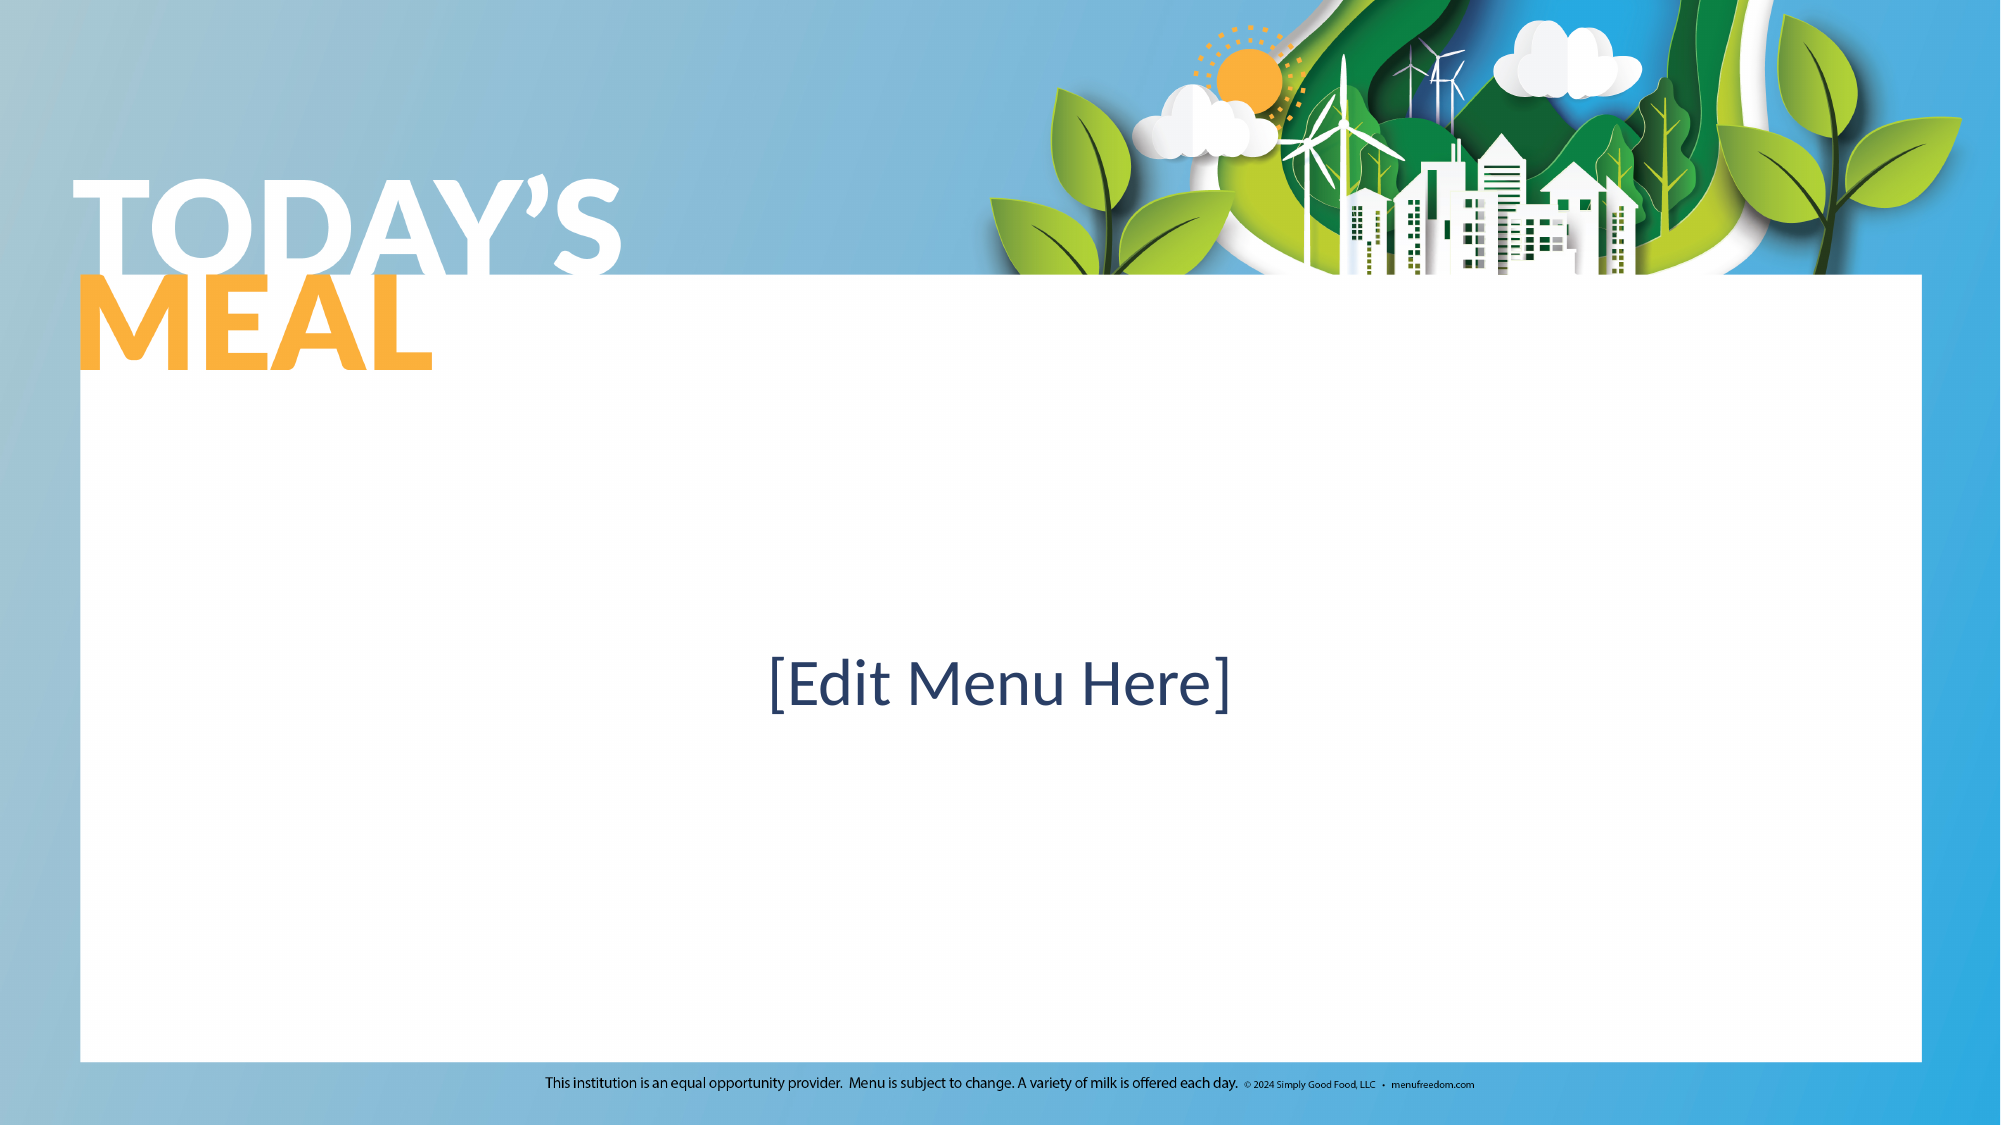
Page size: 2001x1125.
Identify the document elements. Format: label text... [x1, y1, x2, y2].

subtitle [Edit Menu Here] [249, 340, 1750, 1012]
picture [0, 0, 2001, 1125]
